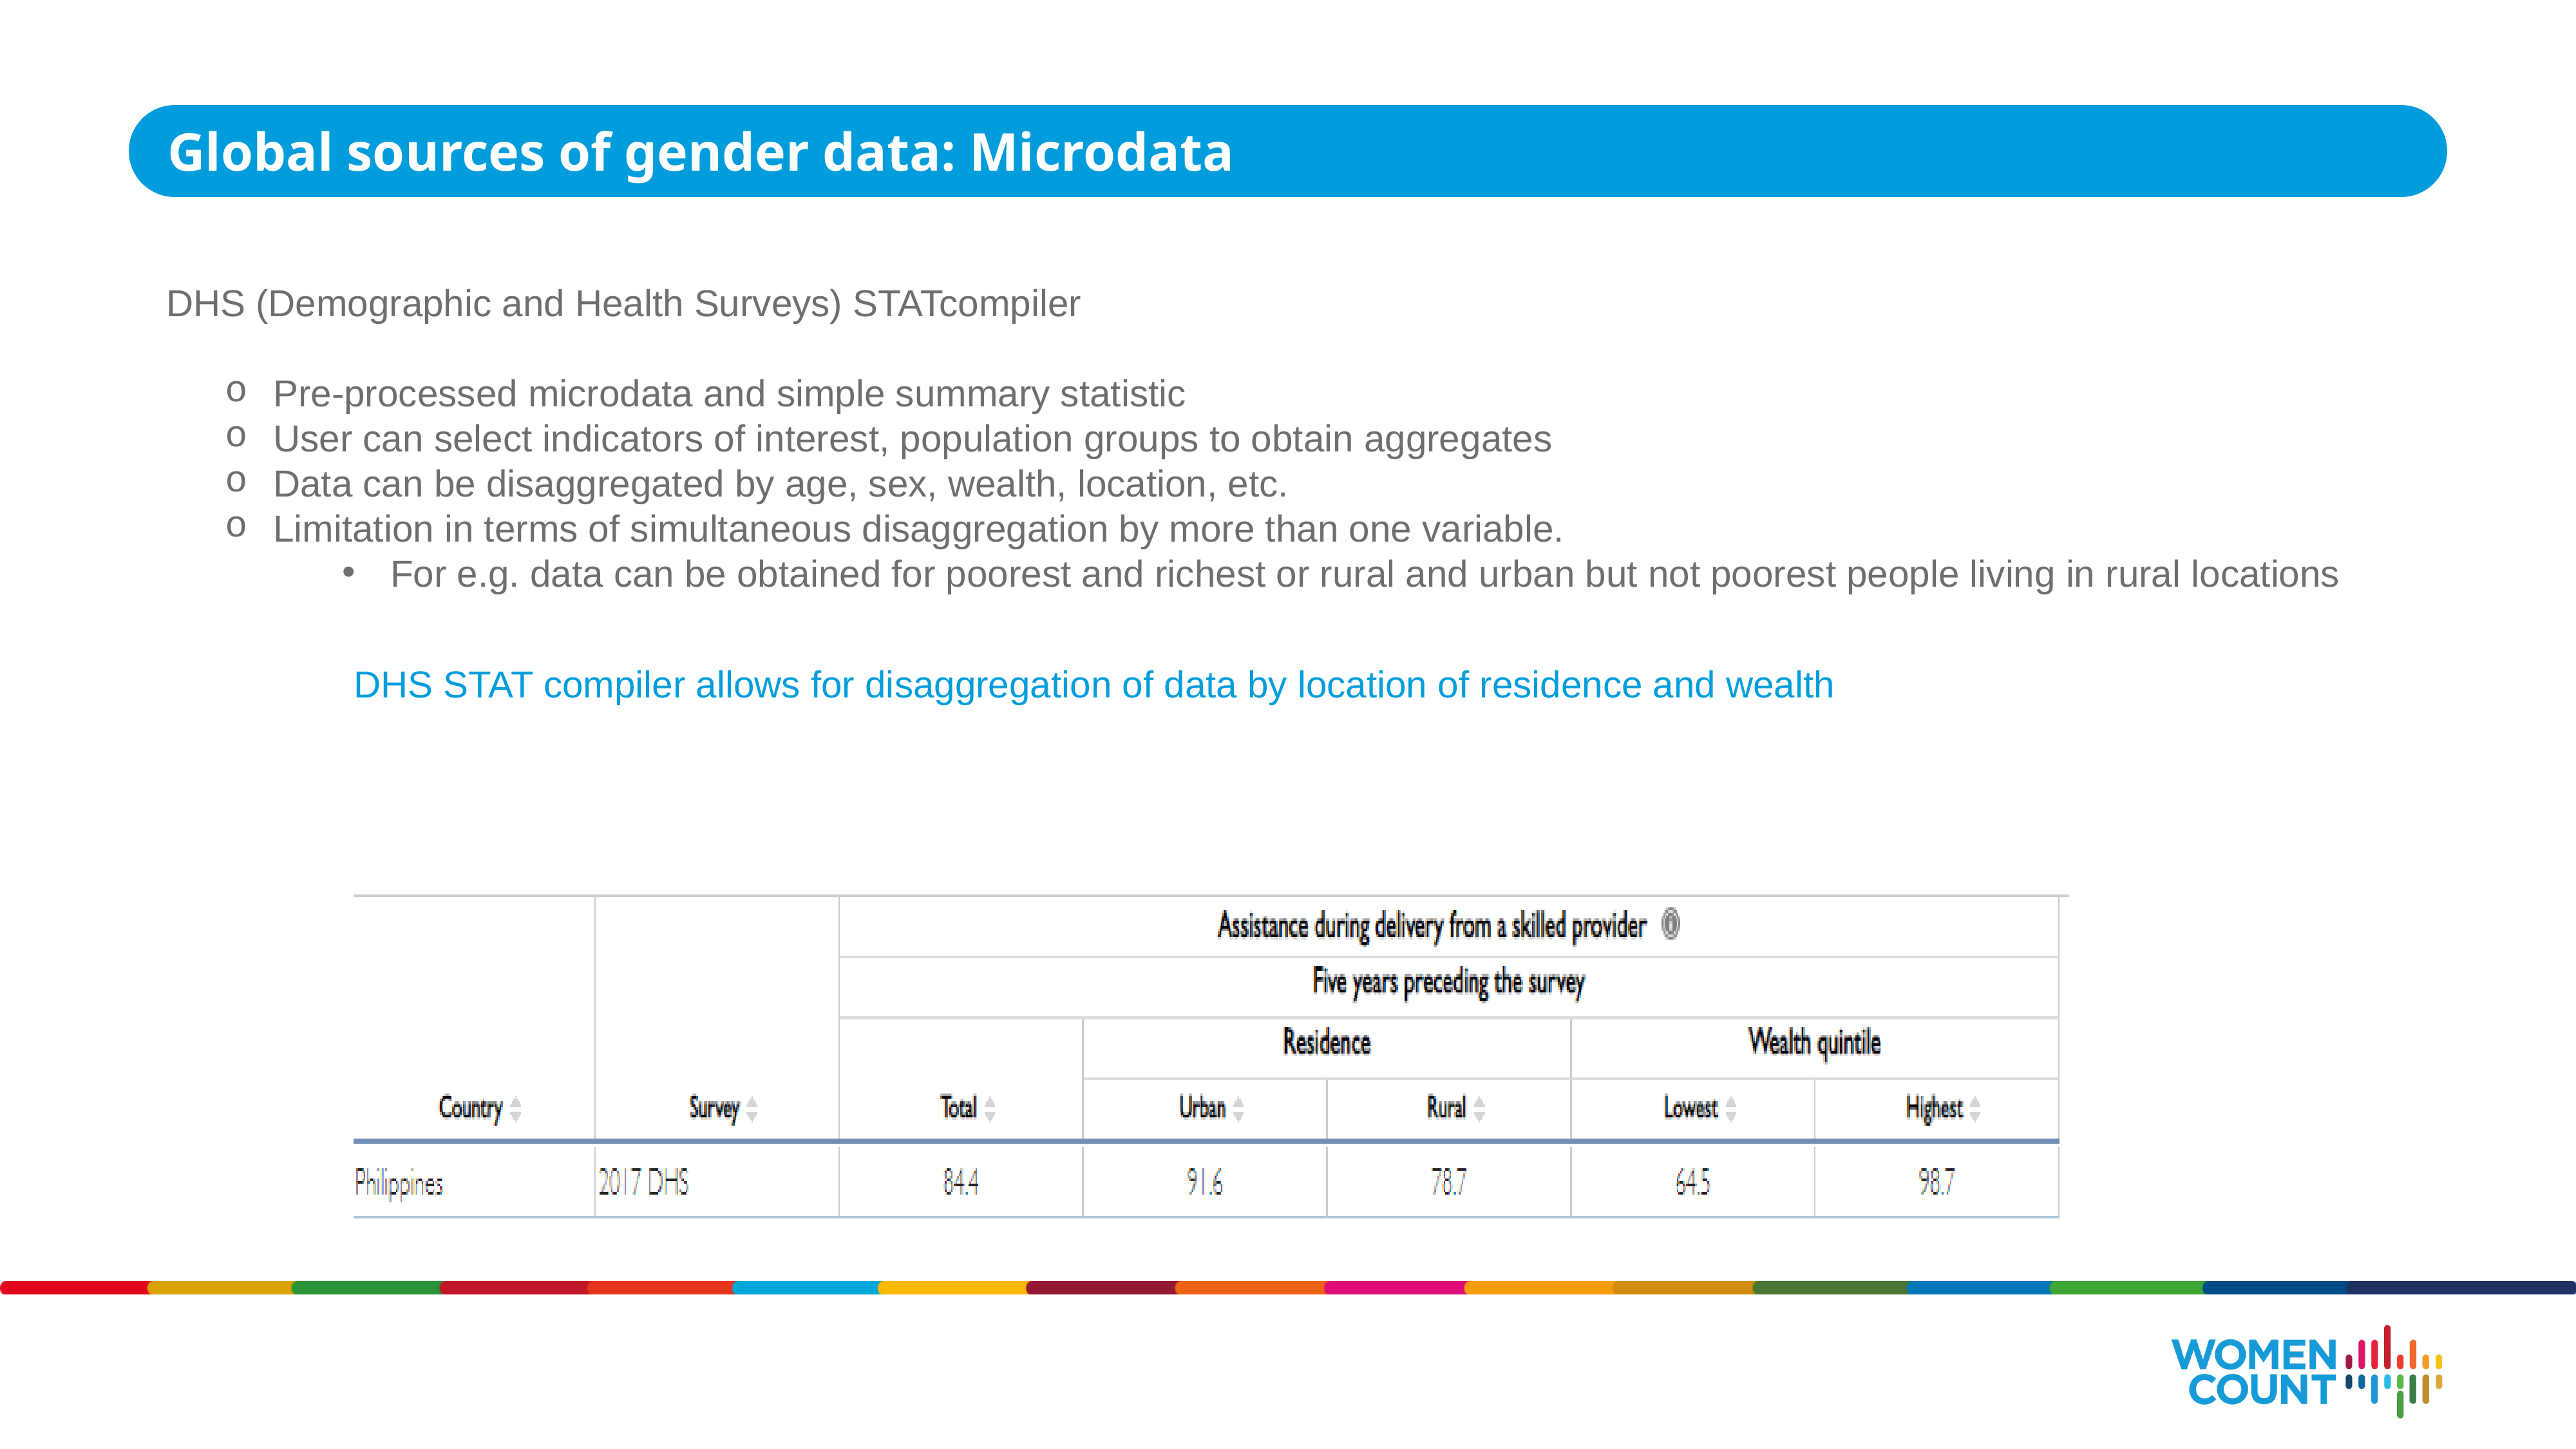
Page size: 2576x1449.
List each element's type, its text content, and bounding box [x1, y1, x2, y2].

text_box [354, 659, 2069, 1232]
list Global sources of gender data: Microdata [167, 119, 2411, 245]
list DHS (Demographic and Health Surveys) STATcompiler Pre-processed microdata and simple summary statistic User can select indicators of interest, population groups to obtain aggregates Data can be disaggregated by age, sex, wealth, location, etc. Limitation in terms of simultaneous disaggregation by more than one variable. For e.g. data can be obtained for poorest and richest or rural and urban but not poorest people living in rural locations [166, 278, 2410, 598]
